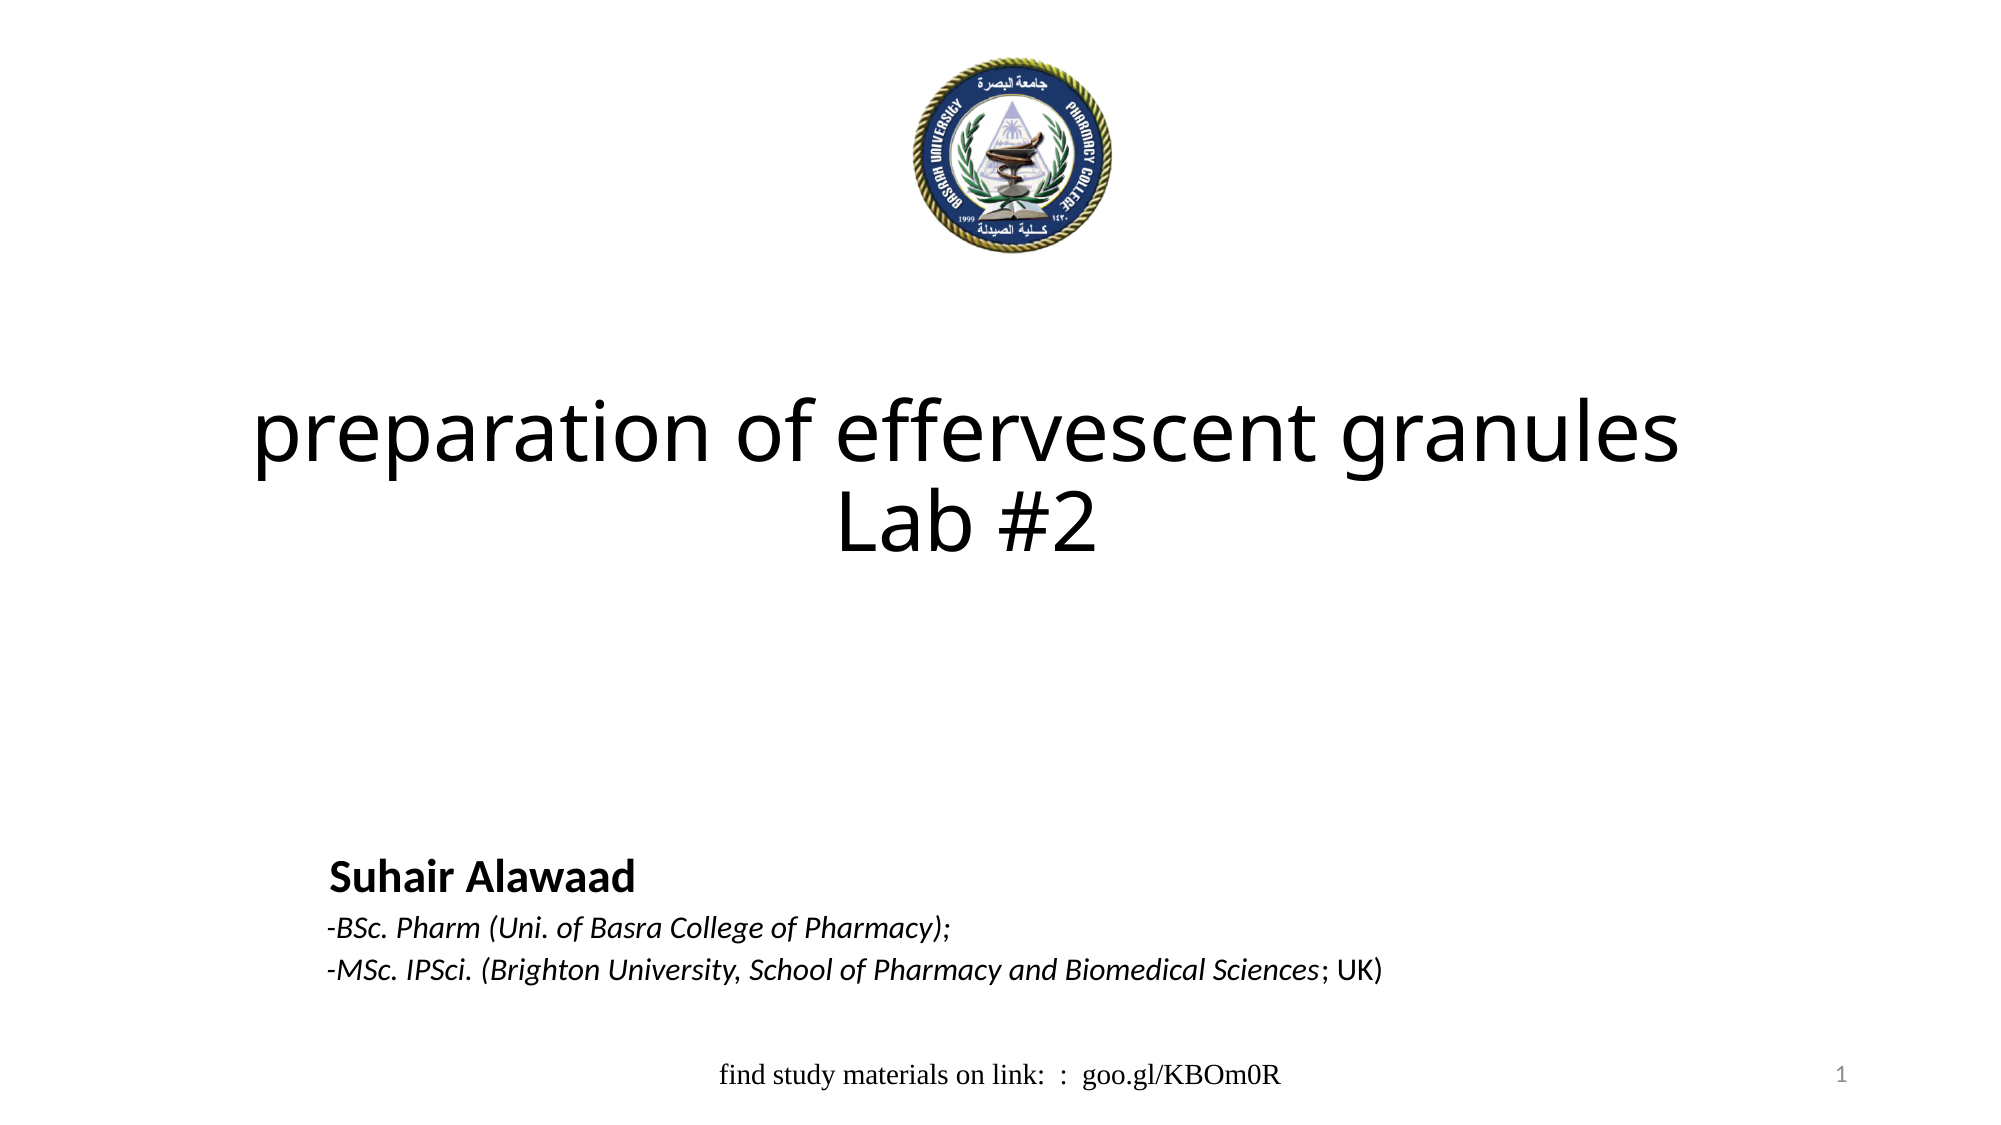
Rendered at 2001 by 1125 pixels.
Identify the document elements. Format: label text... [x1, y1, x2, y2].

picture [899, 49, 1127, 265]
footer find study materials on link: : goo.gl/KBOm0R [662, 1042, 1338, 1103]
slide_number 1 [1412, 1042, 1863, 1103]
title preparation of effervescent granules Lab #2 [230, 312, 1704, 578]
subtitle Suhair Alawaad -BSc. Pharm (Uni. of Basra College of Pharmacy); -MSc. IPSci. (Brighton University, School of Pharmacy and Biomedical Sciences; UK) [249, 726, 1750, 998]
